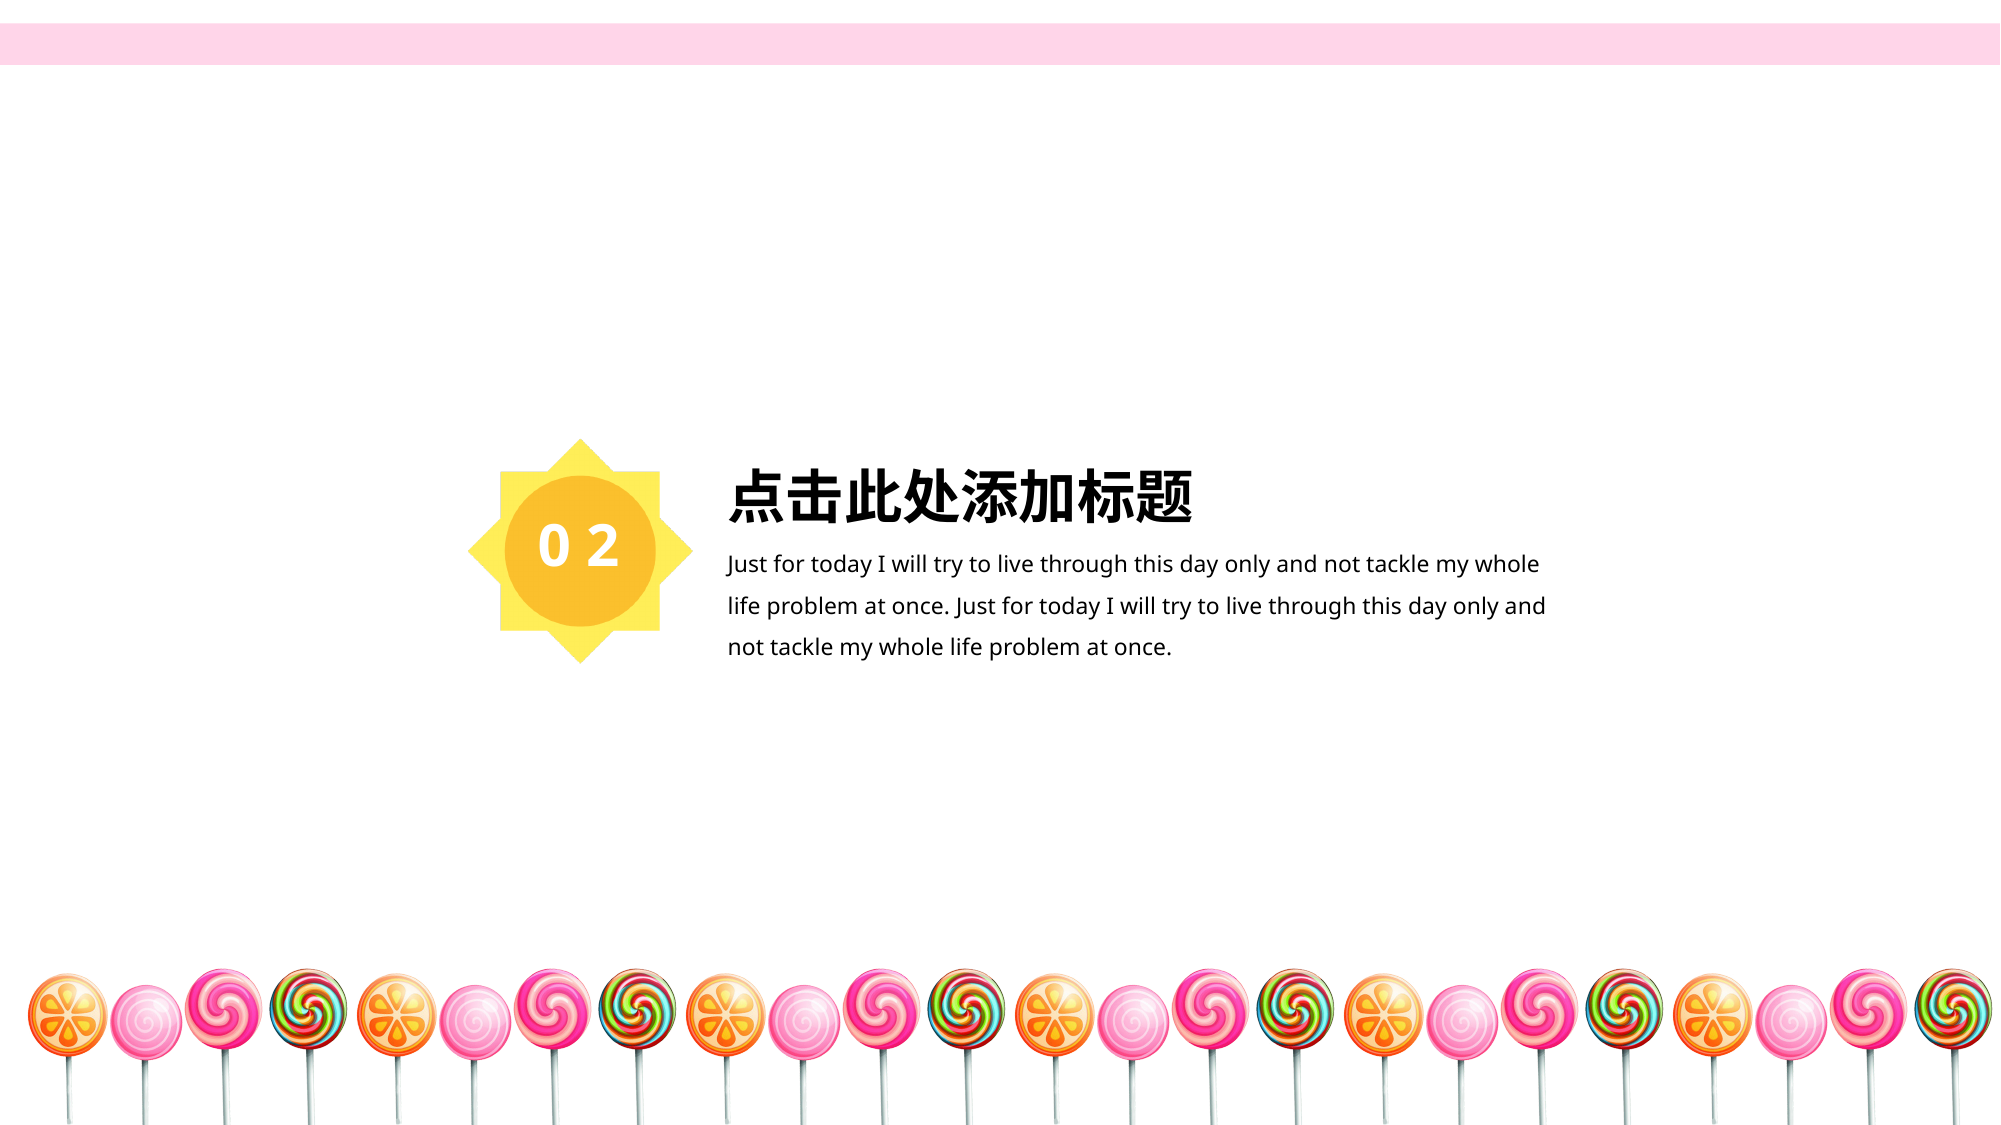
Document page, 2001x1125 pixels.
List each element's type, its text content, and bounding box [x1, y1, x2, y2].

text_box [0, 22, 2000, 66]
text_box Just for today I will try to live through this day only and not tackle my whole life problem at once. Just for today I will try to live through this day only and not tackle my whole life problem at once. [771, 528, 1569, 668]
text_box 点击此处添加标题 [771, 452, 1278, 528]
picture [407, 399, 771, 728]
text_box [25, 953, 2000, 1125]
